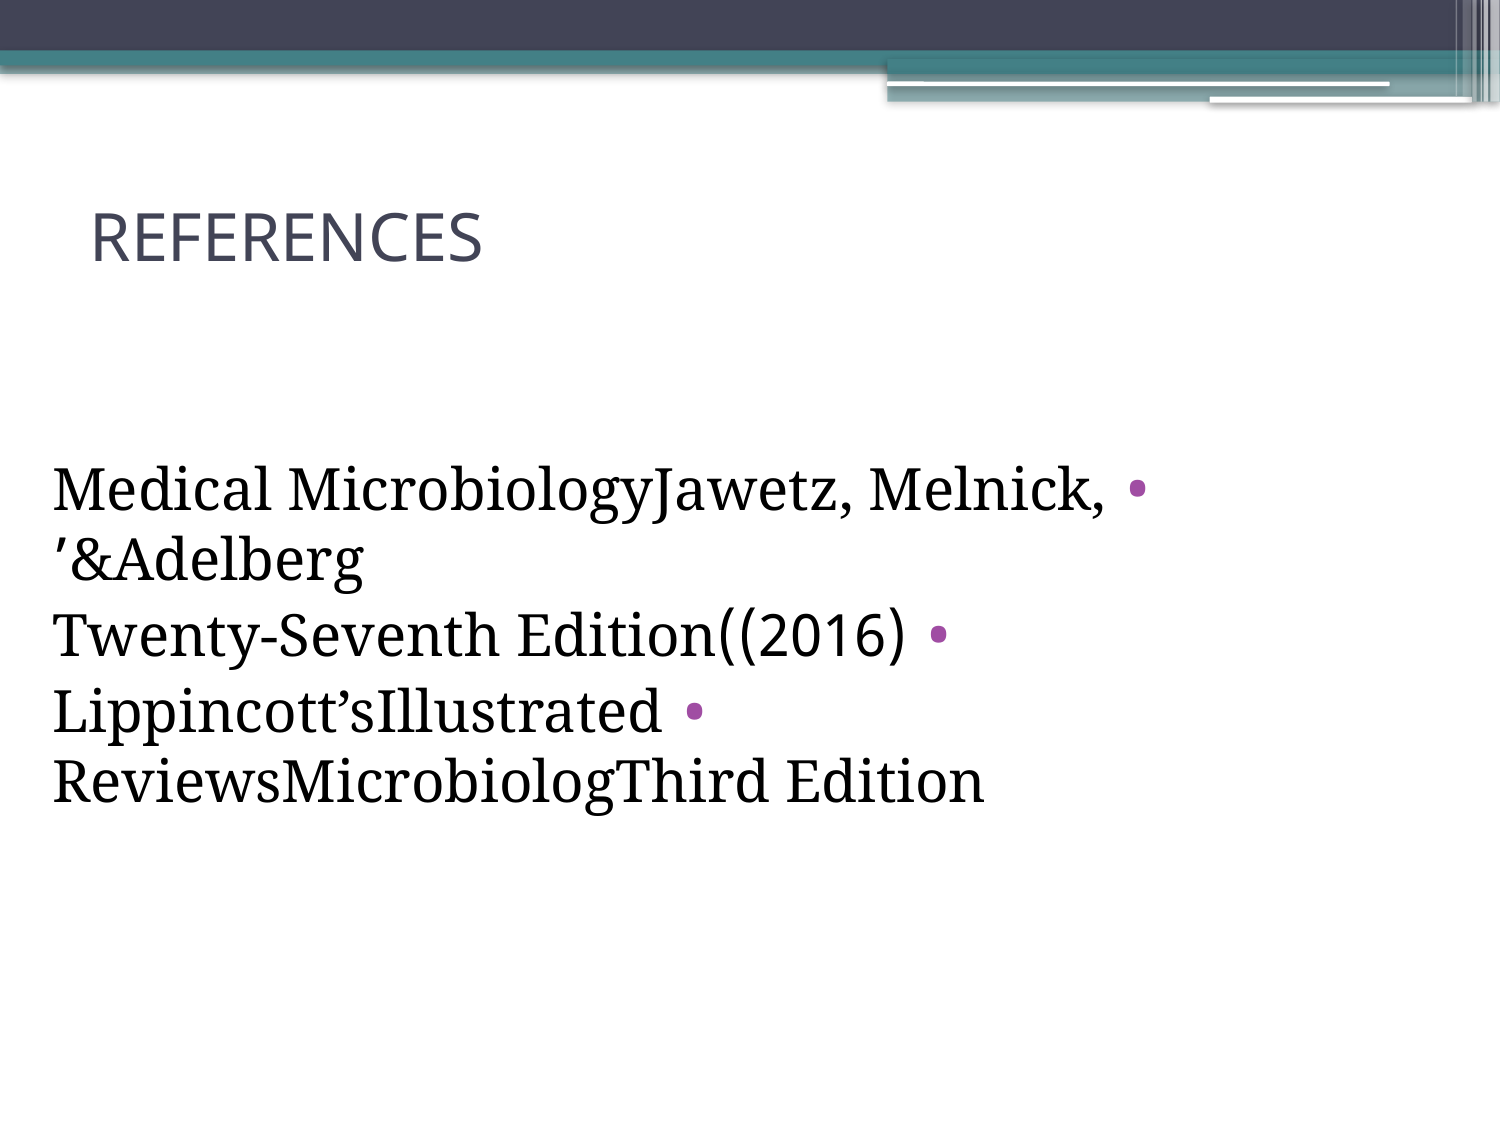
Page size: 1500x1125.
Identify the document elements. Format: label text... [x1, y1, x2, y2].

list Medical MicrobiologyJawetz, Melnick, &Adelberg’ (2016))Twenty-Seventh Edition Lippincott’sIllustrated ReviewsMicrobiologThird Edition [37, 368, 1463, 1079]
title REFERENCES [75, 187, 1425, 363]
